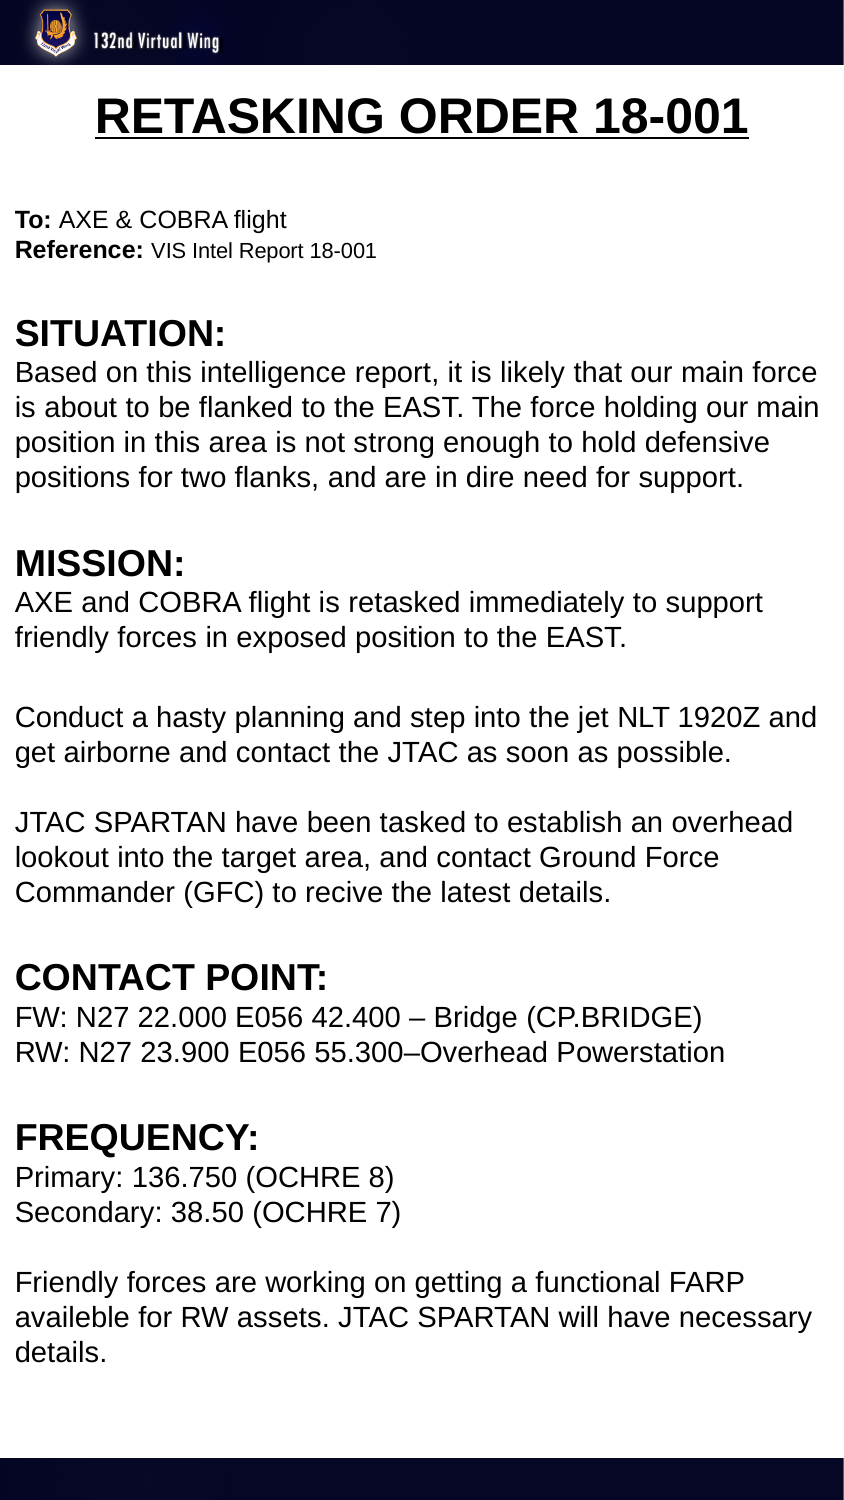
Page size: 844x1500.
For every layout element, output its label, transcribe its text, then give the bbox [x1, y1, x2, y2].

picture [0, 0, 844, 65]
text_box RETASKING ORDER 18-001 To: AXE & COBRA flight Reference: VIS Intel Report 18-001 SITUATION: Based on this intelligence report, it is likely that our main force is about to be flanked to the EAST. The force holding our main position in this area is not strong enough to hold defensive positions for two flanks, and are in dire need for support. MISSION: AXE and COBRA flight is retasked immediately to support friendly forces in exposed position to the EAST. Conduct a hasty planning and step into the jet NLT 1920Z and get airborne and contact the JTAC as soon as possible. JTAC SPARTAN have been tasked to establish an overhead lookout into the target area, and contact Ground Force Commander (GFC) to recive the latest details. CONTACT POINT: FW: N27 22.000 E056 42.400 – Bridge (CP.BRIDGE) RW: N27 23.900 E056 55.300–Overhead Powerstation FREQUENCY: Primary: 136.750 (OCHRE 8) Secondary: 38.50 (OCHRE 7) Friendly forces are working on getting a functional FARP availeble for RW assets. JTAC SPARTAN will have necessary details. [0, 76, 844, 1376]
picture [0, 1458, 844, 1500]
